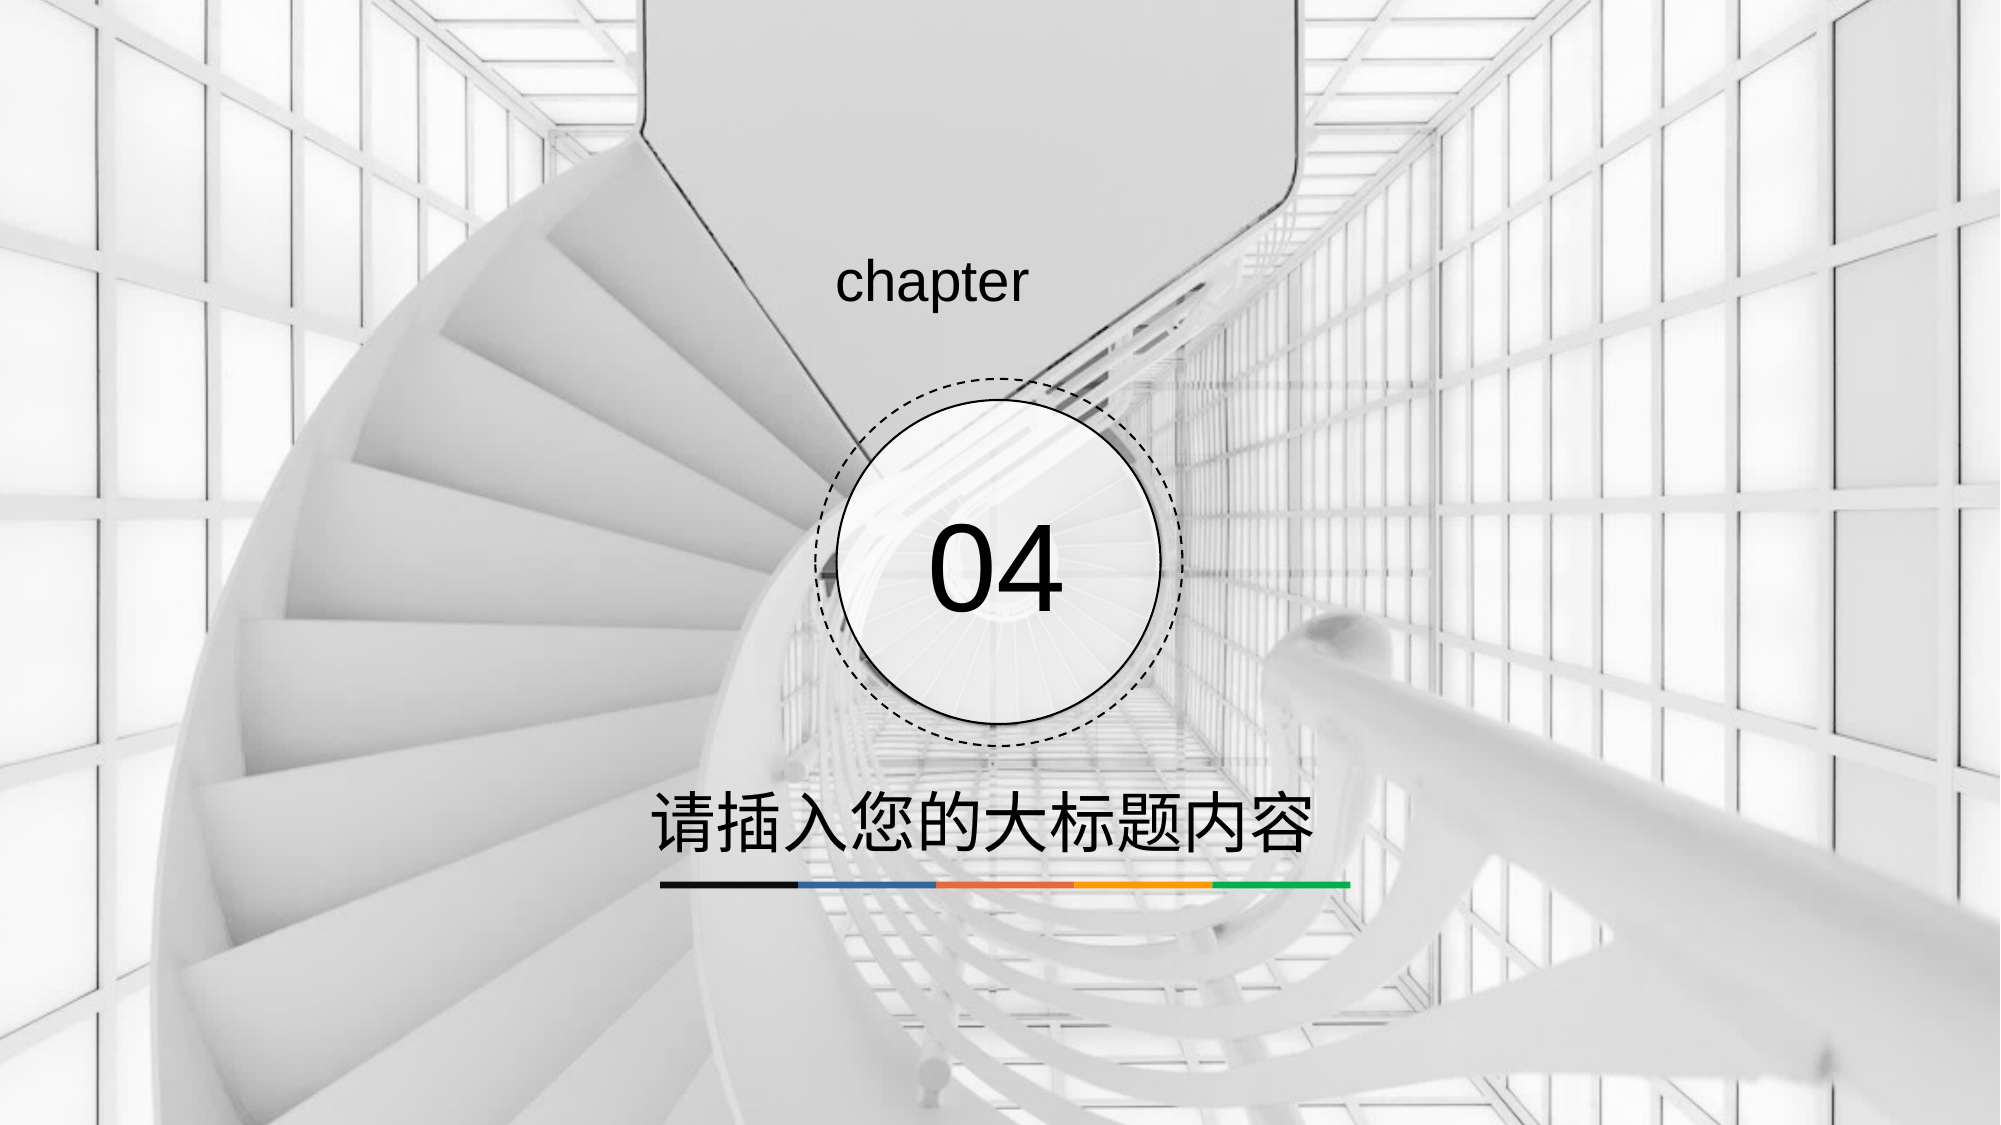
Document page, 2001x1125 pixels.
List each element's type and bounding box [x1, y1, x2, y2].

picture [0, 0, 2000, 1125]
text_box [634, 782, 1360, 896]
